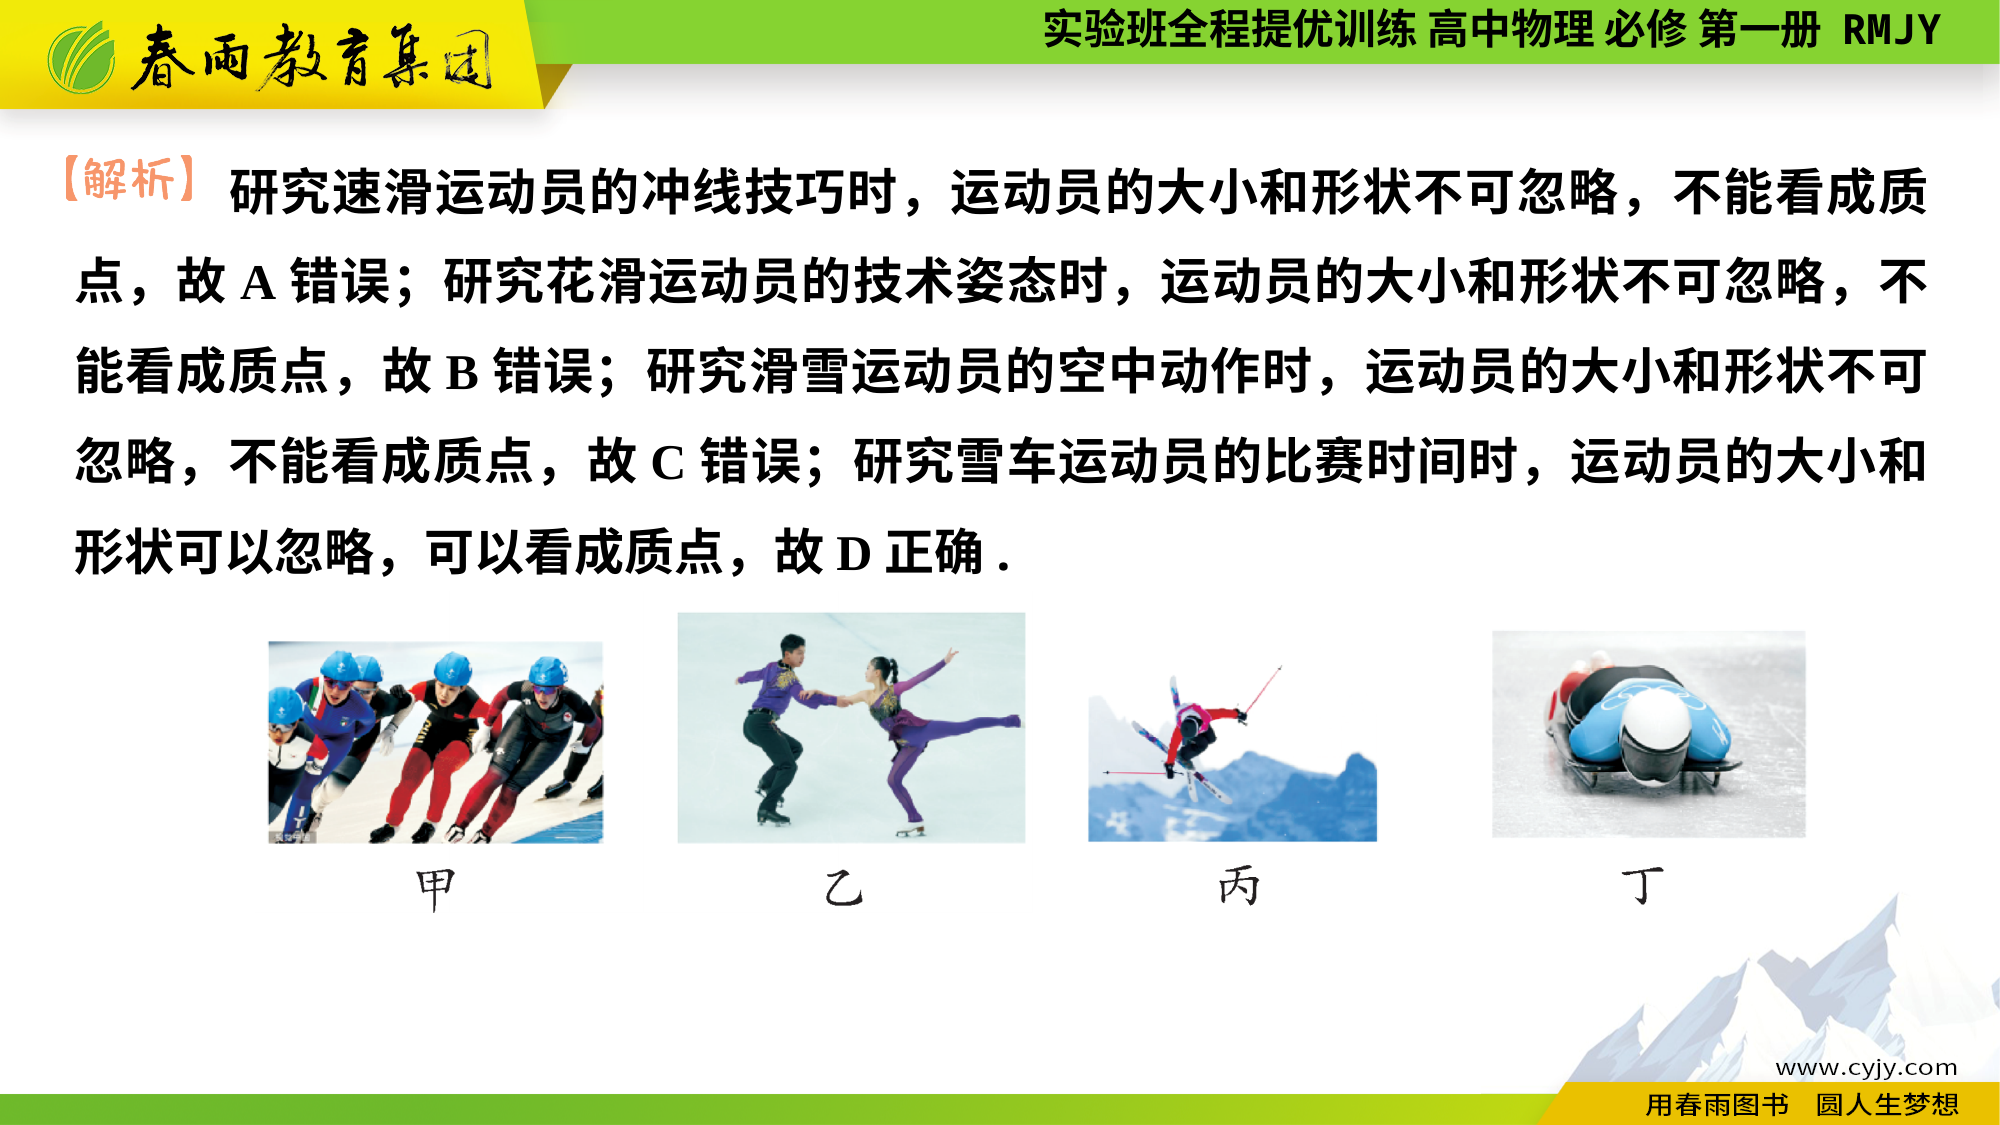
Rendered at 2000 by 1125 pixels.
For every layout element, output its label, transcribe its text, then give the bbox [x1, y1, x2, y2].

picture [0, 0, 2000, 1125]
list 研究速滑运动员的冲线技巧时，运动员的大小和形状不可忽略，不能看成质点，故A错误；研究花滑运动员的技术姿态时，运动员的大小和形状不可忽略，不能看成质点，故B错误；研究滑雪运动员的空中动作时，运动员的大小和形状不可忽略，不能看成质点，故C错误；研究雪车运动员的比赛时间时，运动员的大小和形状可以忽略，可以看成质点，故D正确. [59, 122, 1944, 592]
